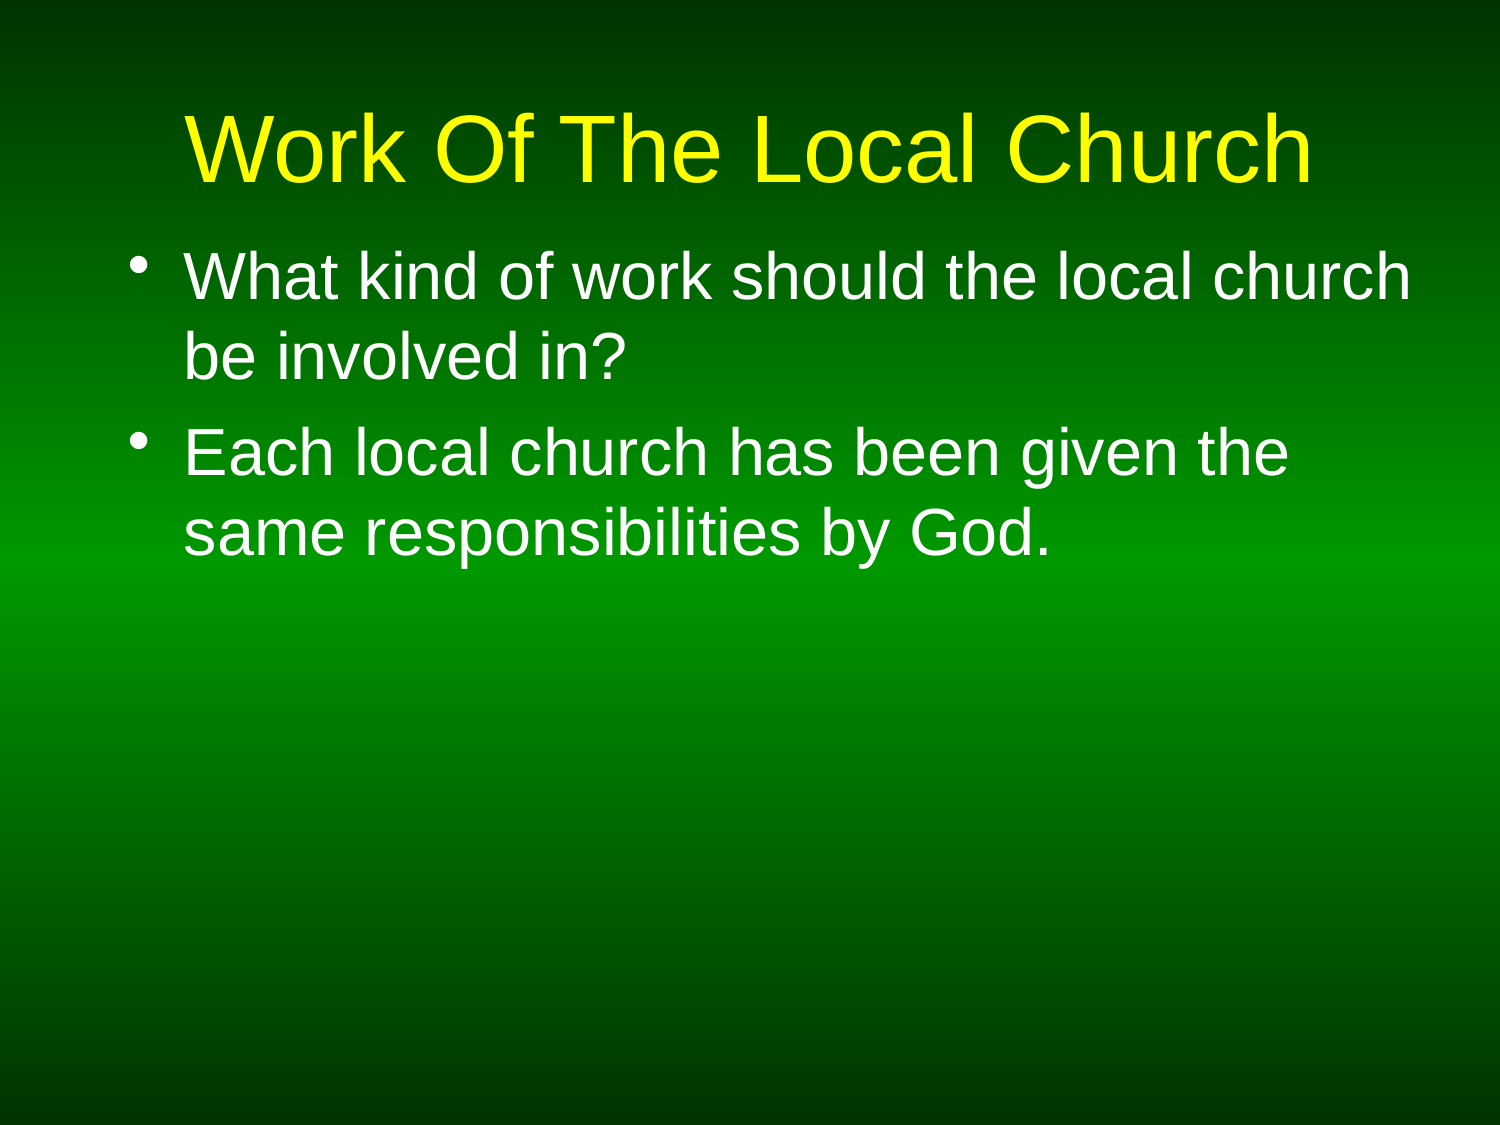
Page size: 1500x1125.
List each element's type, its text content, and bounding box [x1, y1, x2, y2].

list What kind of work should the local church be involved in? Each local church has been given the same responsibilities by God. [112, 224, 1463, 1125]
title Work Of The Local Church [37, 50, 1463, 238]
